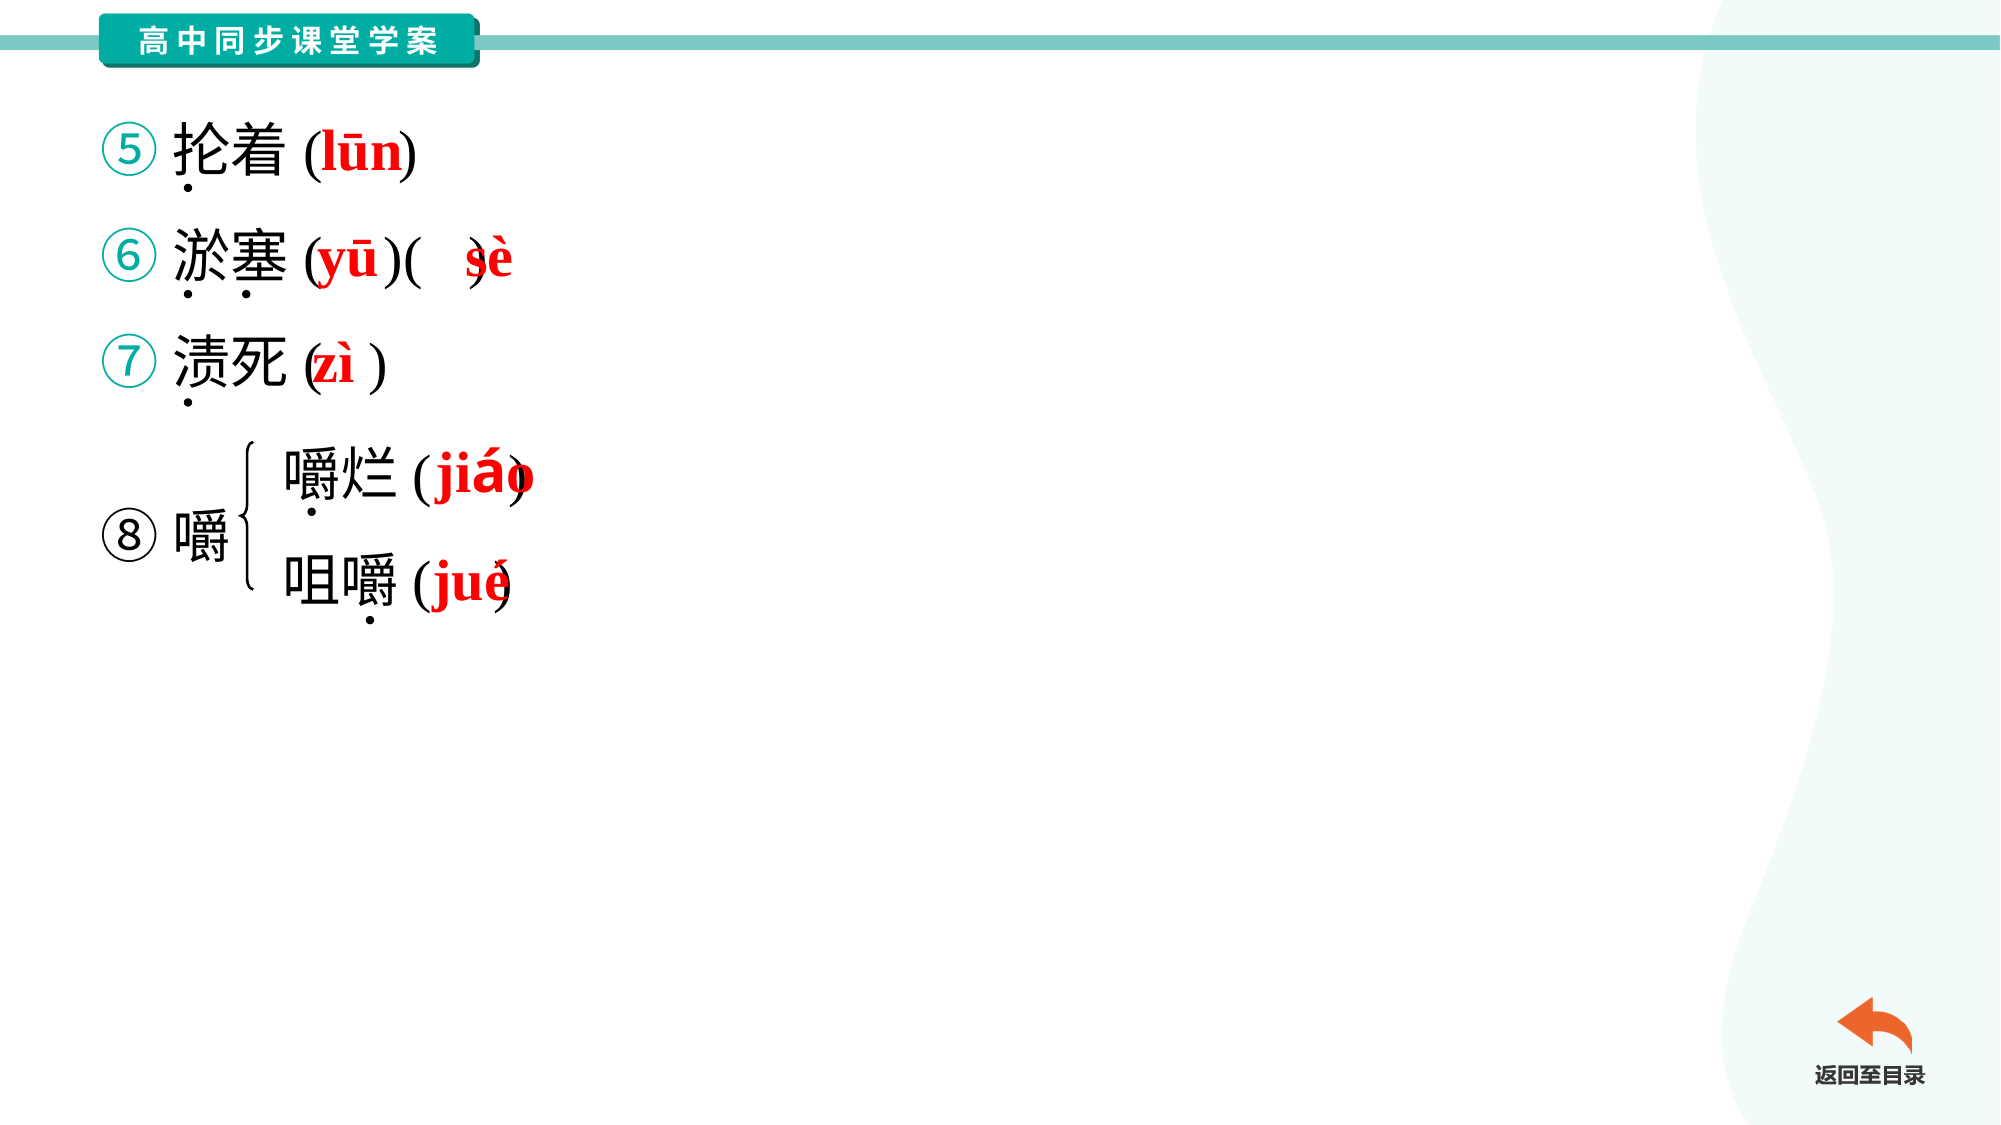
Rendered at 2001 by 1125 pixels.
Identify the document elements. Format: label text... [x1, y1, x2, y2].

text_box [242, 289, 251, 299]
text_box [183, 183, 193, 193]
picture [0, 0, 2000, 1125]
text_box jiáo [417, 401, 555, 504]
text_box 嚼烂( ) 咀嚼( ) [282, 400, 613, 613]
text_box jué [411, 507, 532, 612]
text_box ⑤抡着( ) ⑥淤塞( )( ) ⑦渍死( ) [100, 76, 1899, 396]
text_box [365, 615, 375, 625]
text_box ⑧嚼 [100, 463, 245, 570]
text_box yū [295, 183, 400, 289]
text_box zì [291, 290, 377, 395]
text_box [239, 441, 254, 591]
text_box lūn [300, 77, 424, 182]
text_box sè [444, 183, 535, 289]
text_box [183, 289, 193, 299]
text_box [183, 398, 193, 407]
text_box [307, 507, 316, 517]
